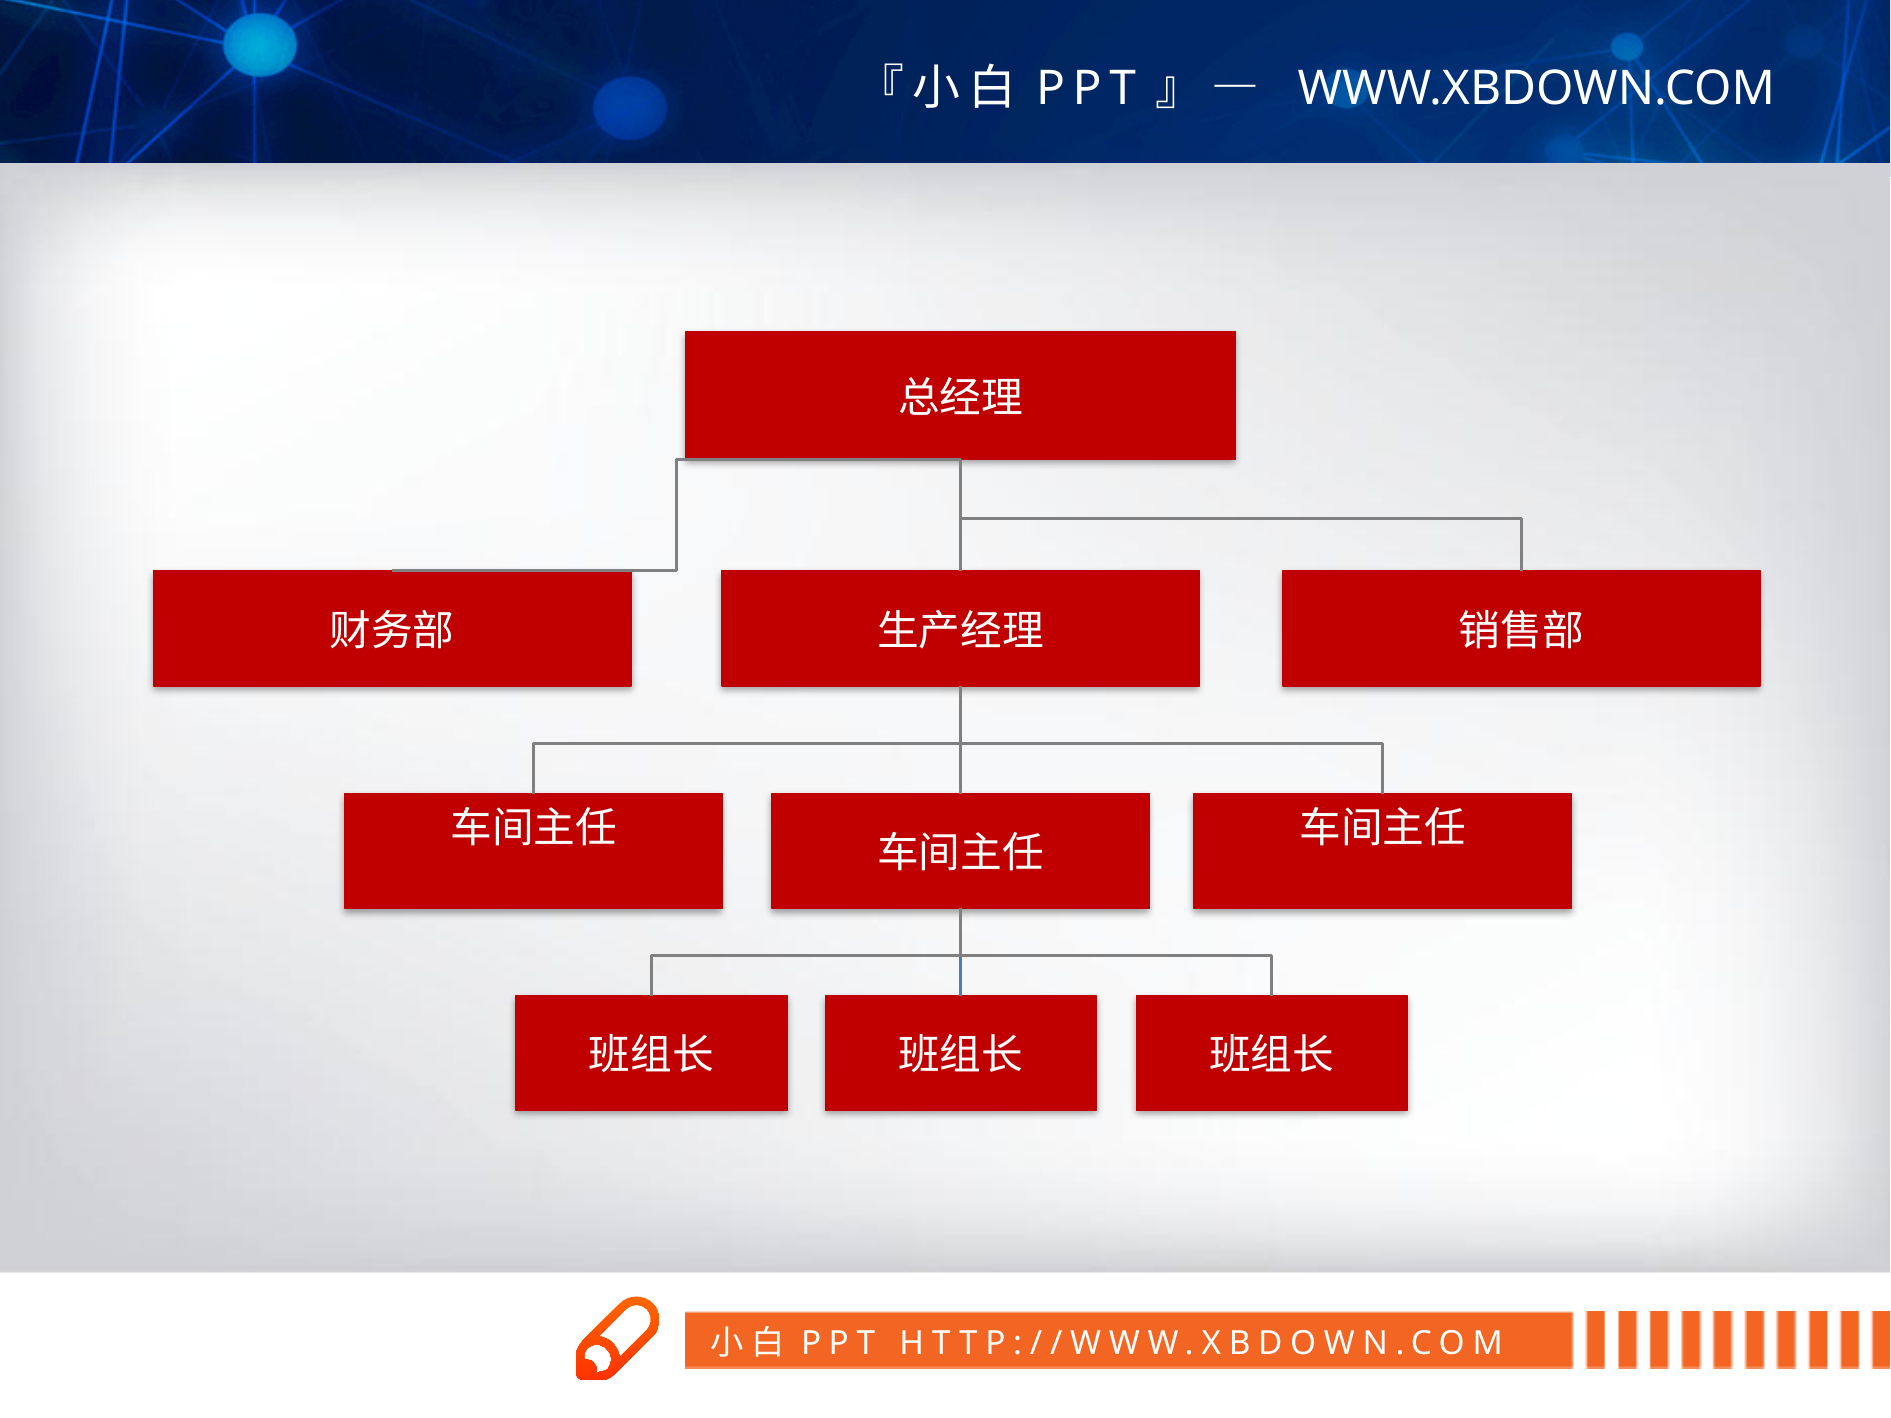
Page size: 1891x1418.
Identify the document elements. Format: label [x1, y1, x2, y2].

picture [685, 1311, 1891, 1369]
picture [0, 0, 1891, 1275]
text_box [153, 331, 1761, 1111]
